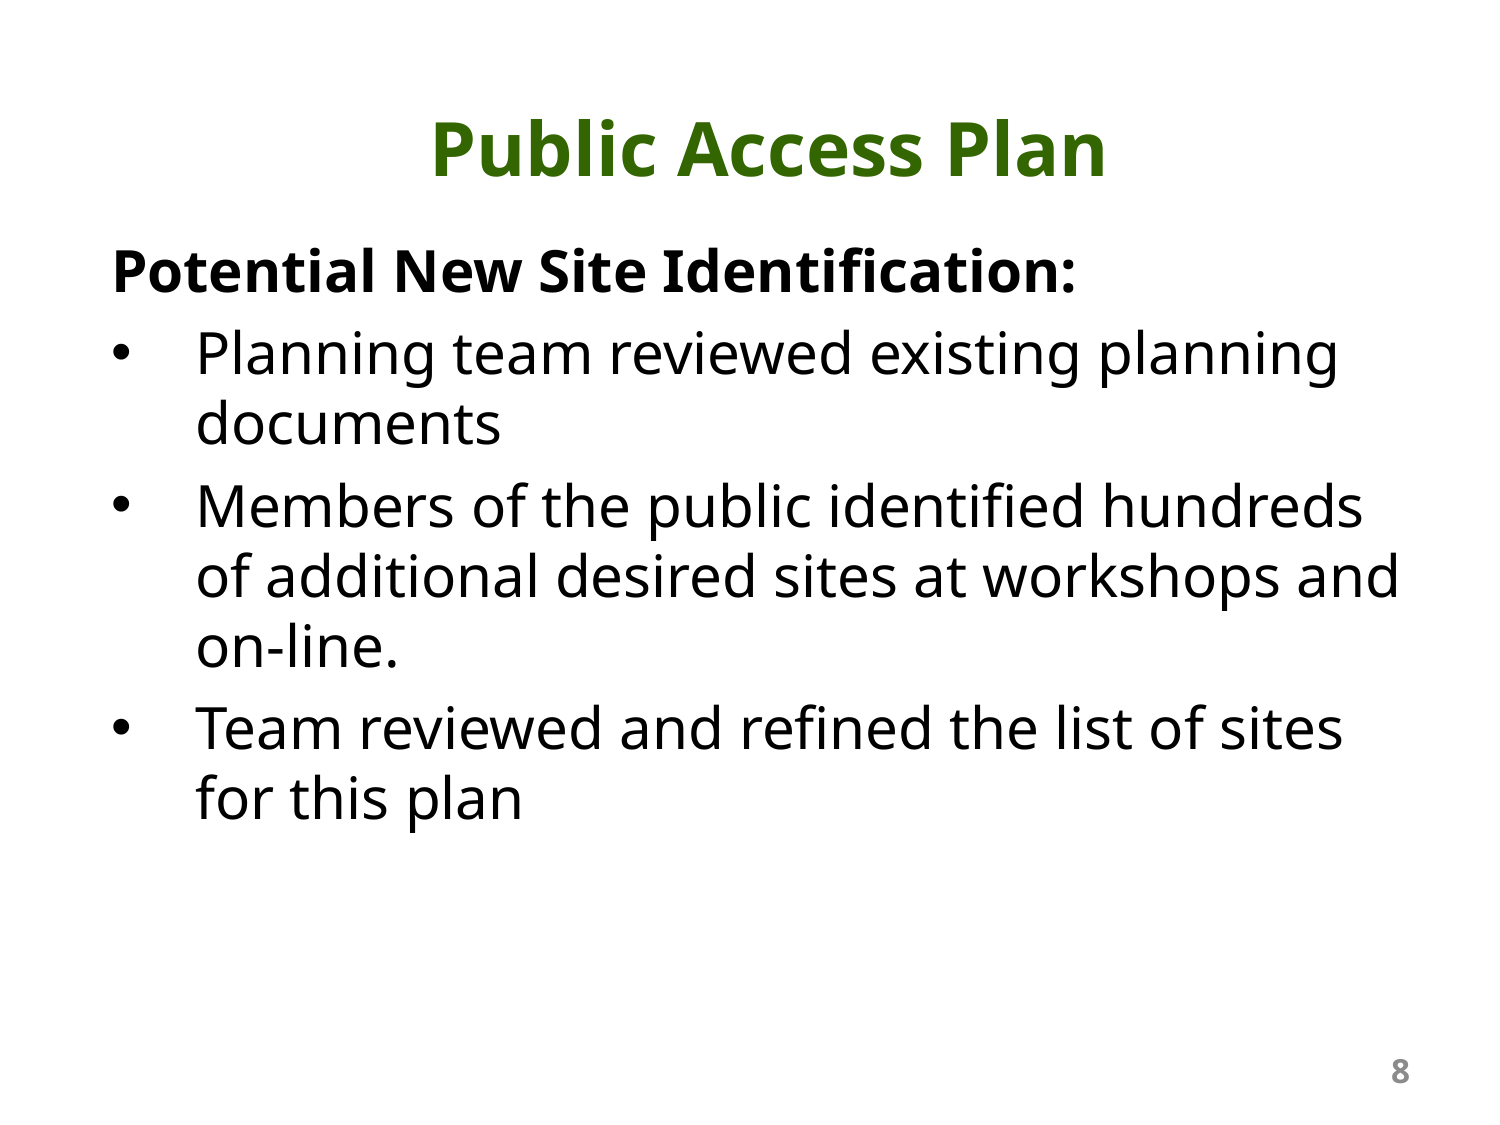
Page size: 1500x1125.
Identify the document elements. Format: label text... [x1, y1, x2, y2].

text_box Potential New Site Identification: Planning team reviewed existing planning documents Members of the public identified hundreds of additional desired sites at workshops and on-line. Team reviewed and refined the list of sites for this plan [96, 226, 1428, 1004]
text_box Public Access Plan [192, 94, 1347, 200]
text_box 8 [1074, 1042, 1425, 1103]
